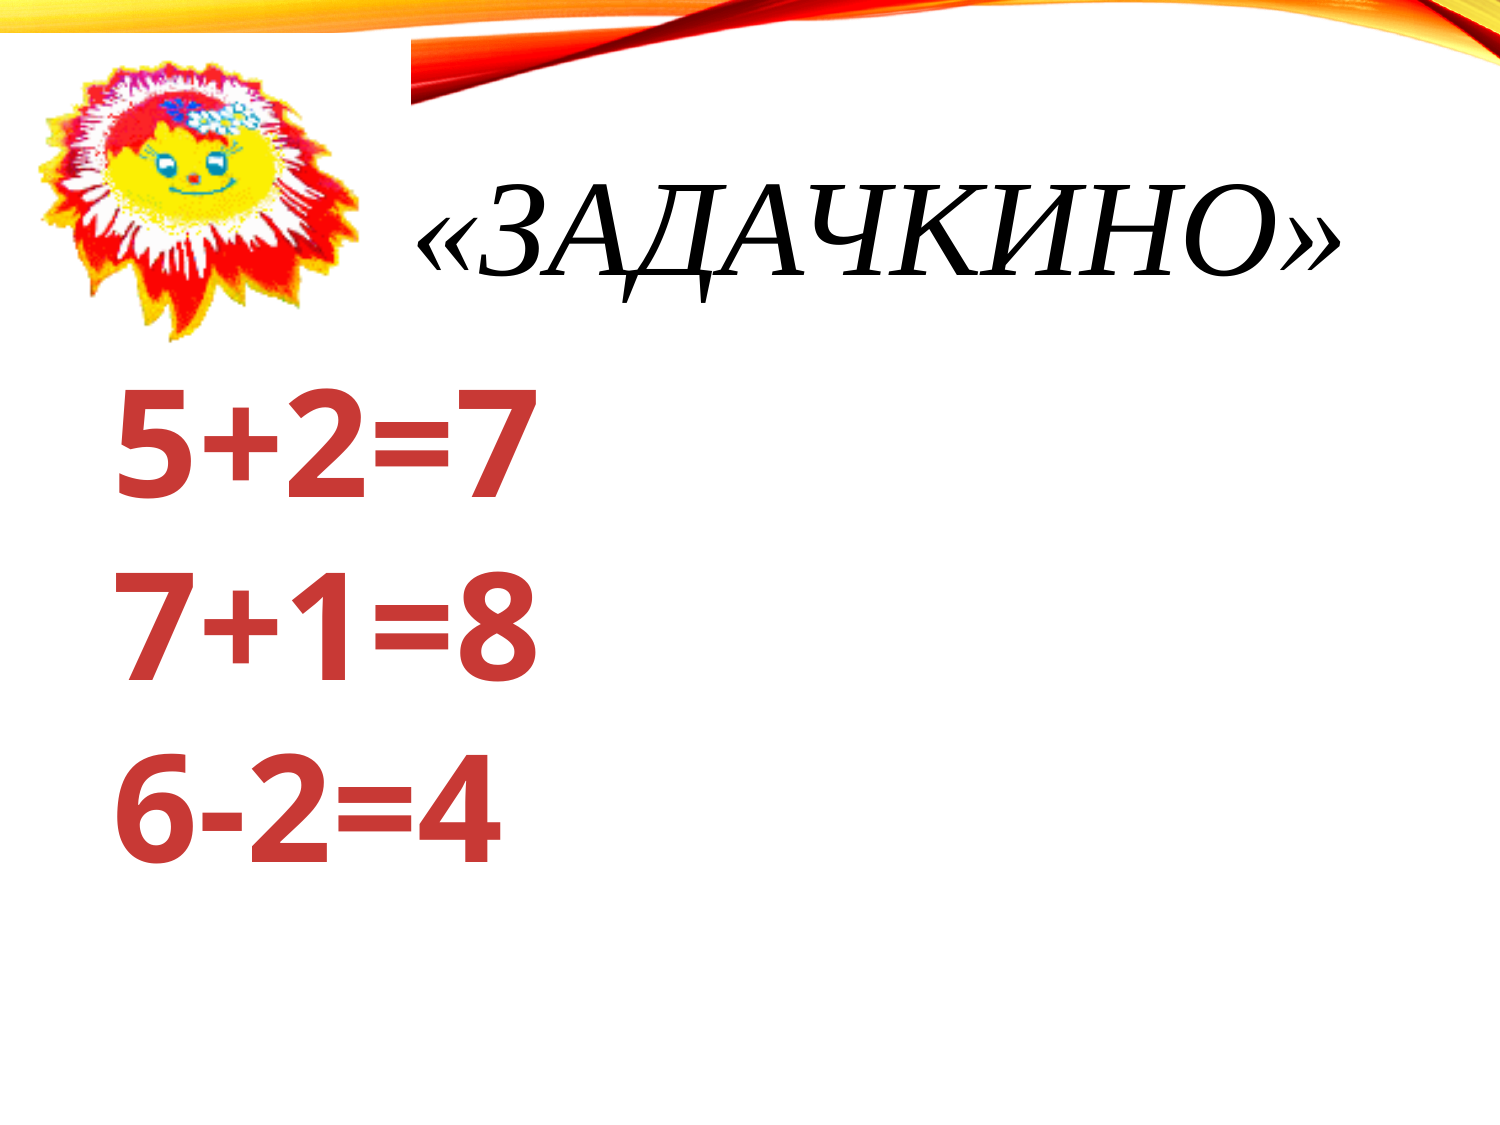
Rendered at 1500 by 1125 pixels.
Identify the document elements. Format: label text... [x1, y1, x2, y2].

title «Задачкино» [411, 125, 1403, 338]
list 5+2=7 7+1=8 6-2=4 [97, 360, 1403, 1028]
picture [0, 0, 1500, 386]
